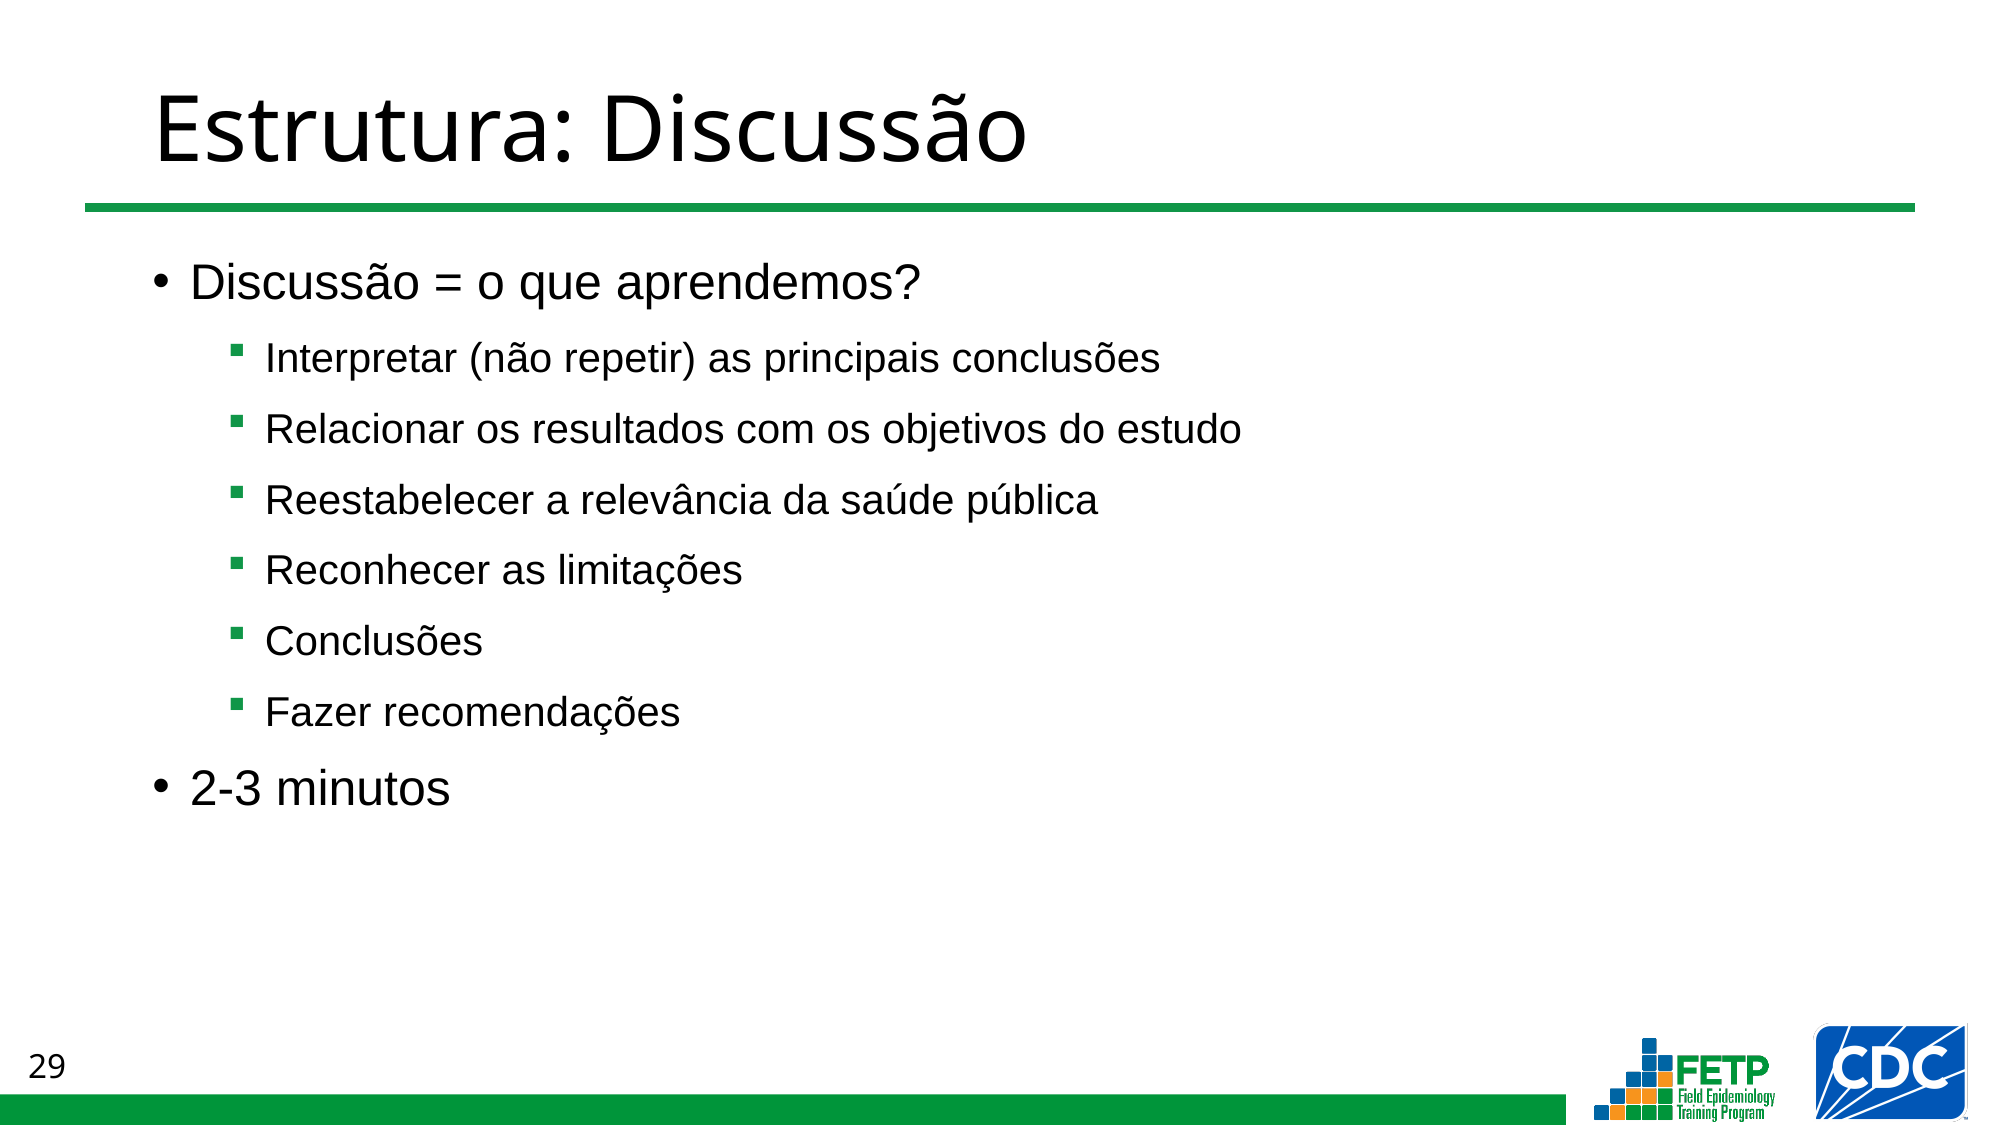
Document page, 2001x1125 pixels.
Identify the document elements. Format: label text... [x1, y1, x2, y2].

list Discussão = o que aprendemos? Interpretar (não repetir) as principais conclusões Relacionar os resultados com os objetivos do estudo Reestabelecer a relevância da saúde pública Reconhecer as limitações Conclusões Fazer recomendações 2-3 minutos [137, 242, 1863, 1004]
title Estrutura: Discussão [137, 75, 1863, 207]
picture [1813, 1023, 1968, 1122]
picture [1594, 1038, 1775, 1122]
